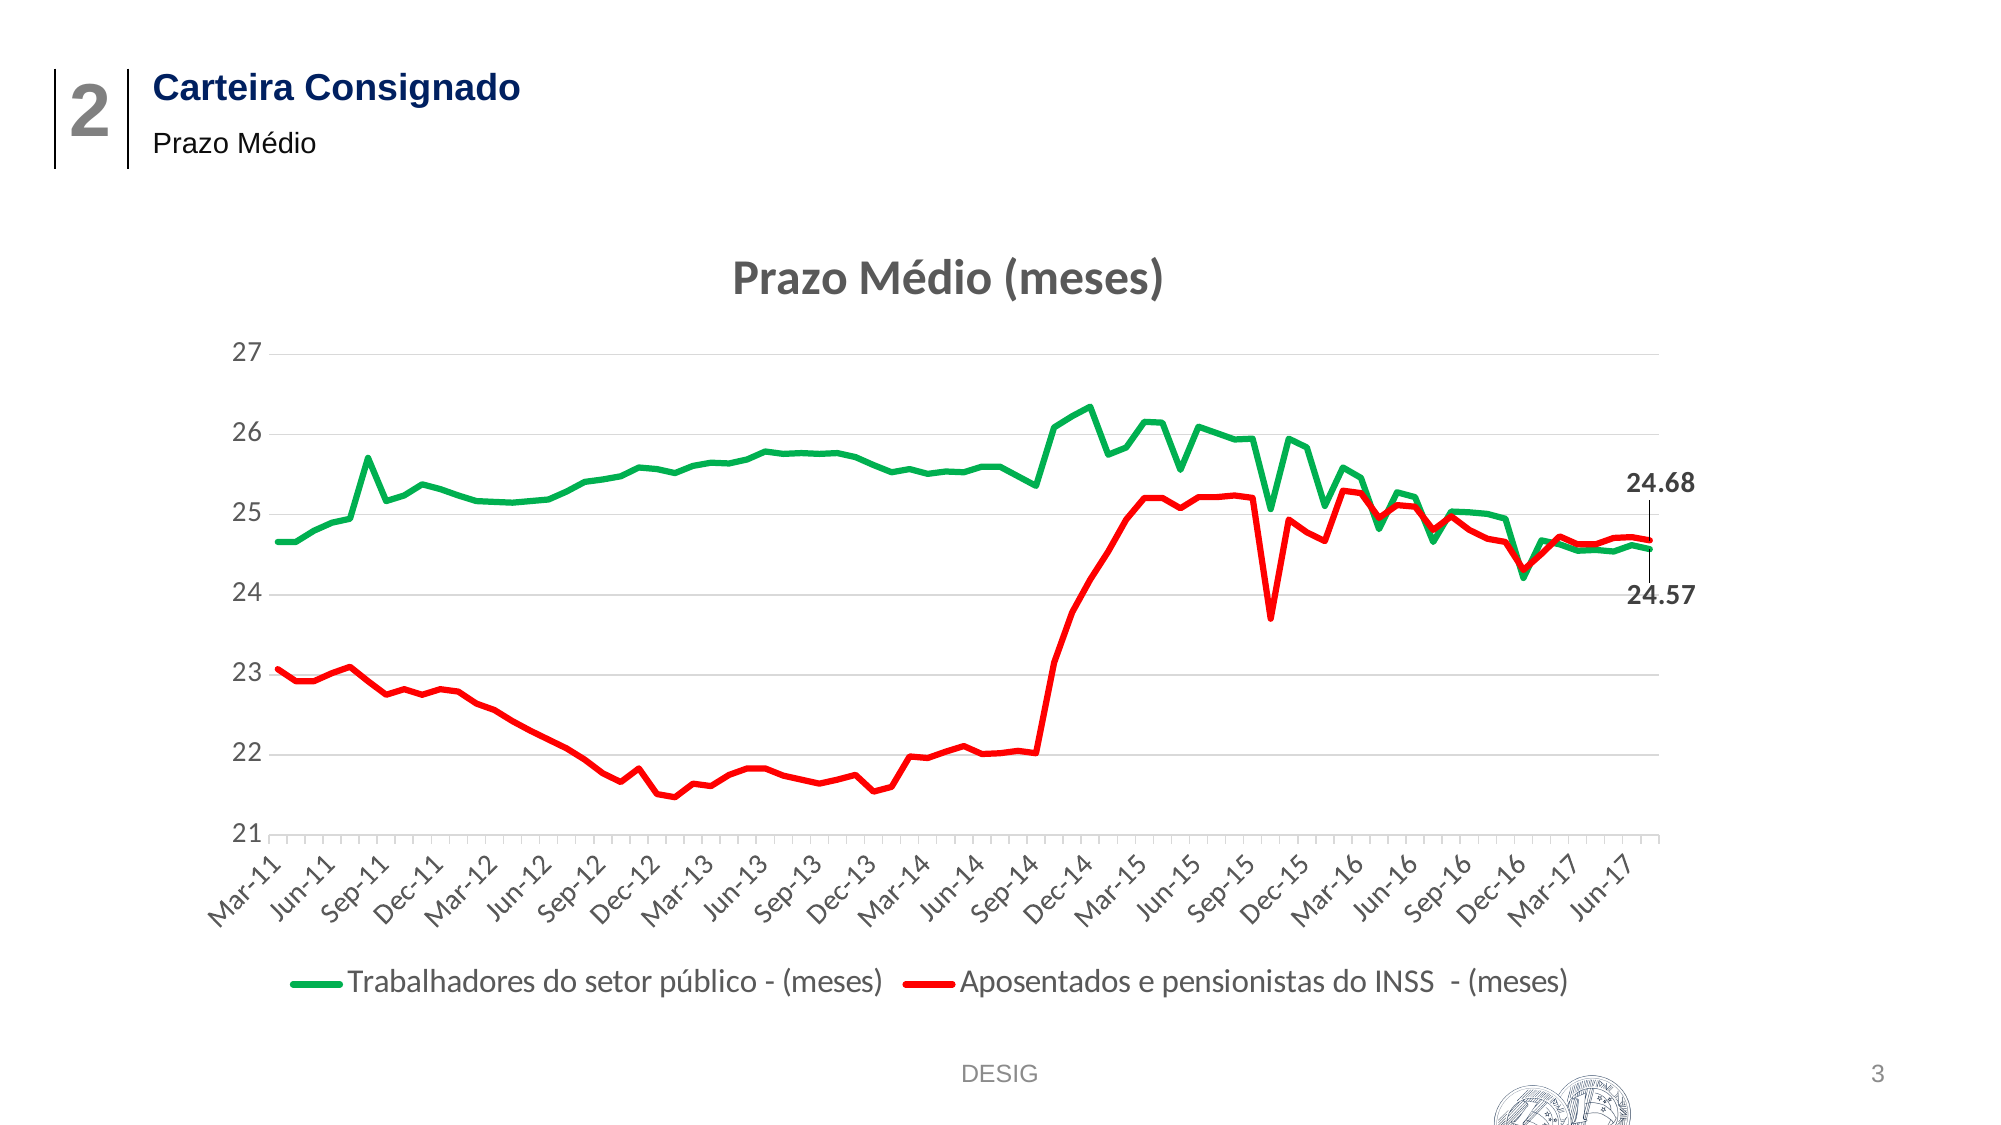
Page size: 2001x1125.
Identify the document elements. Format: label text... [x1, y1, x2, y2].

footer DESIG [683, 1042, 1317, 1103]
text_box Carteira Consignado Prazo Médio [137, 60, 1449, 186]
picture [1490, 1070, 1634, 1125]
chart [172, 220, 1698, 1008]
text_box 2 [55, 54, 116, 179]
slide_number 3 [1433, 1042, 1900, 1103]
